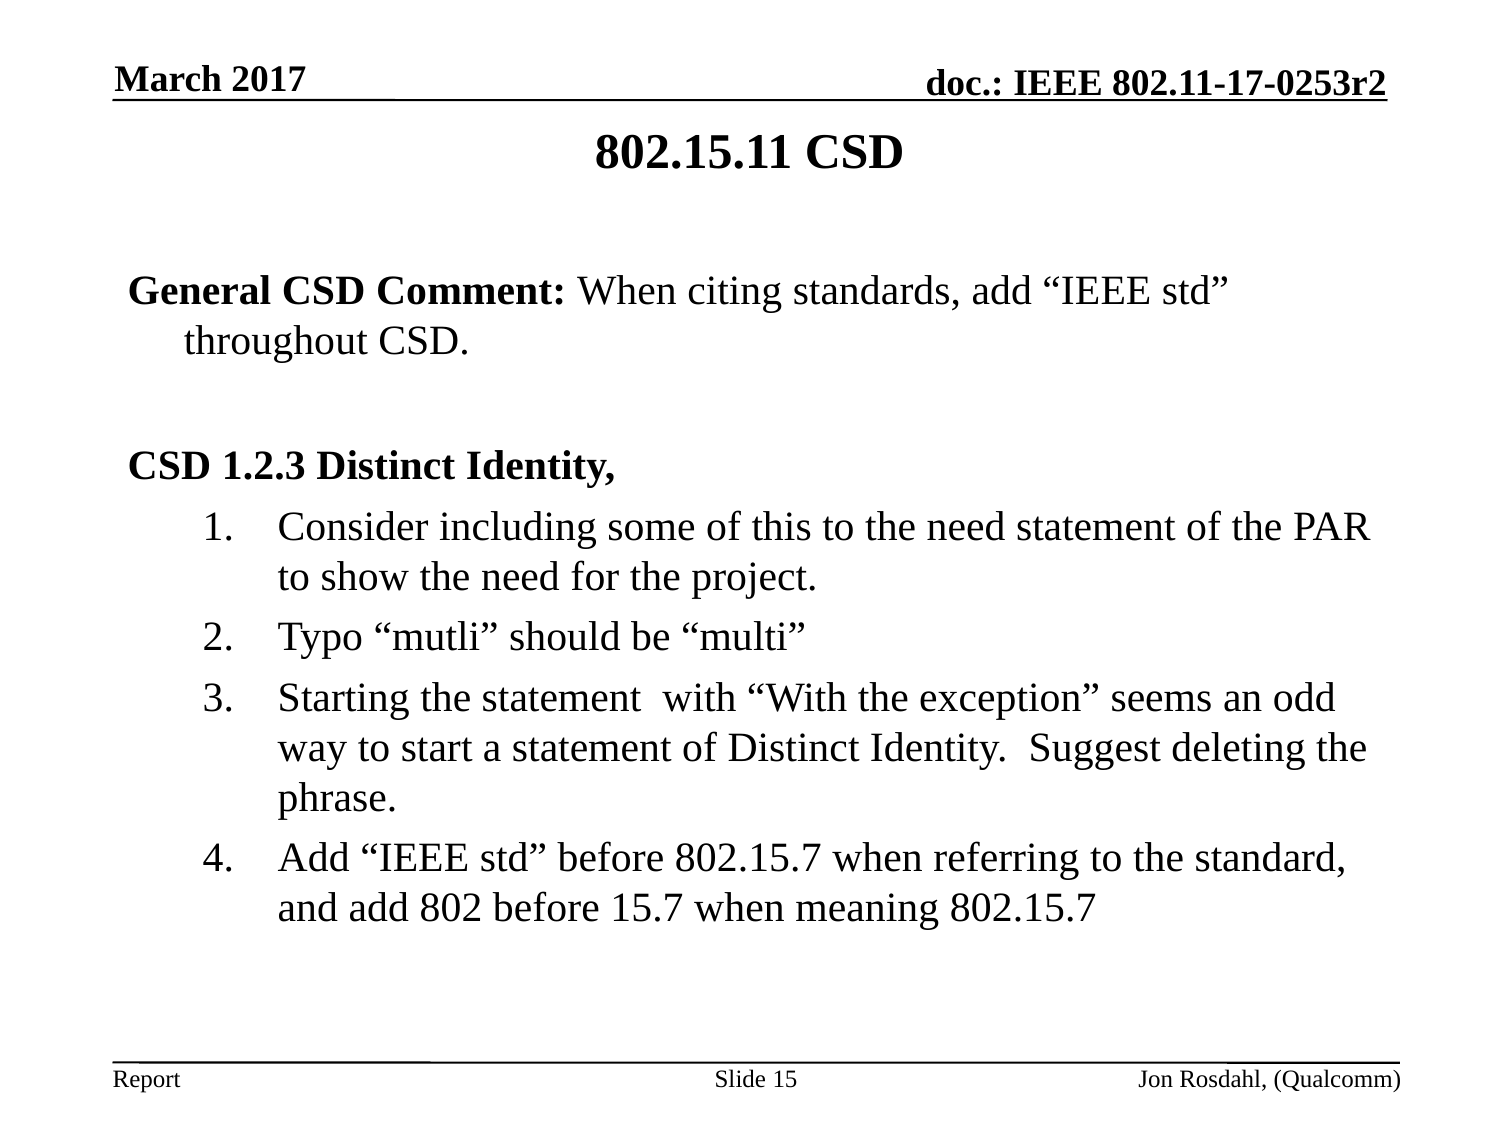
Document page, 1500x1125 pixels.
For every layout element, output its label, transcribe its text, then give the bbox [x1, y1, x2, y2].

footer Jon Rosdahl, (Qualcomm) [878, 1061, 1402, 1093]
list General CSD Comment: When citing standards, add “IEEE std” throughout CSD. CSD 1.2.3 Distinct Identity, Consider including some of this to the need statement of the PAR to show the need for the project. Typo “mutli” should be “multi” Starting the statement with “With the exception” seems an odd way to start a statement of Distinct Identity. Suggest deleting the phrase. Add “IEEE std” before 802.15.7 when referring to the standard, and add 802 before 15.7 when meaning 802.15.7 [112, 255, 1388, 1000]
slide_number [114, 54, 423, 100]
slide_number Slide 15 [712, 1061, 800, 1123]
title 802.15.11 CSD [112, 112, 1388, 185]
